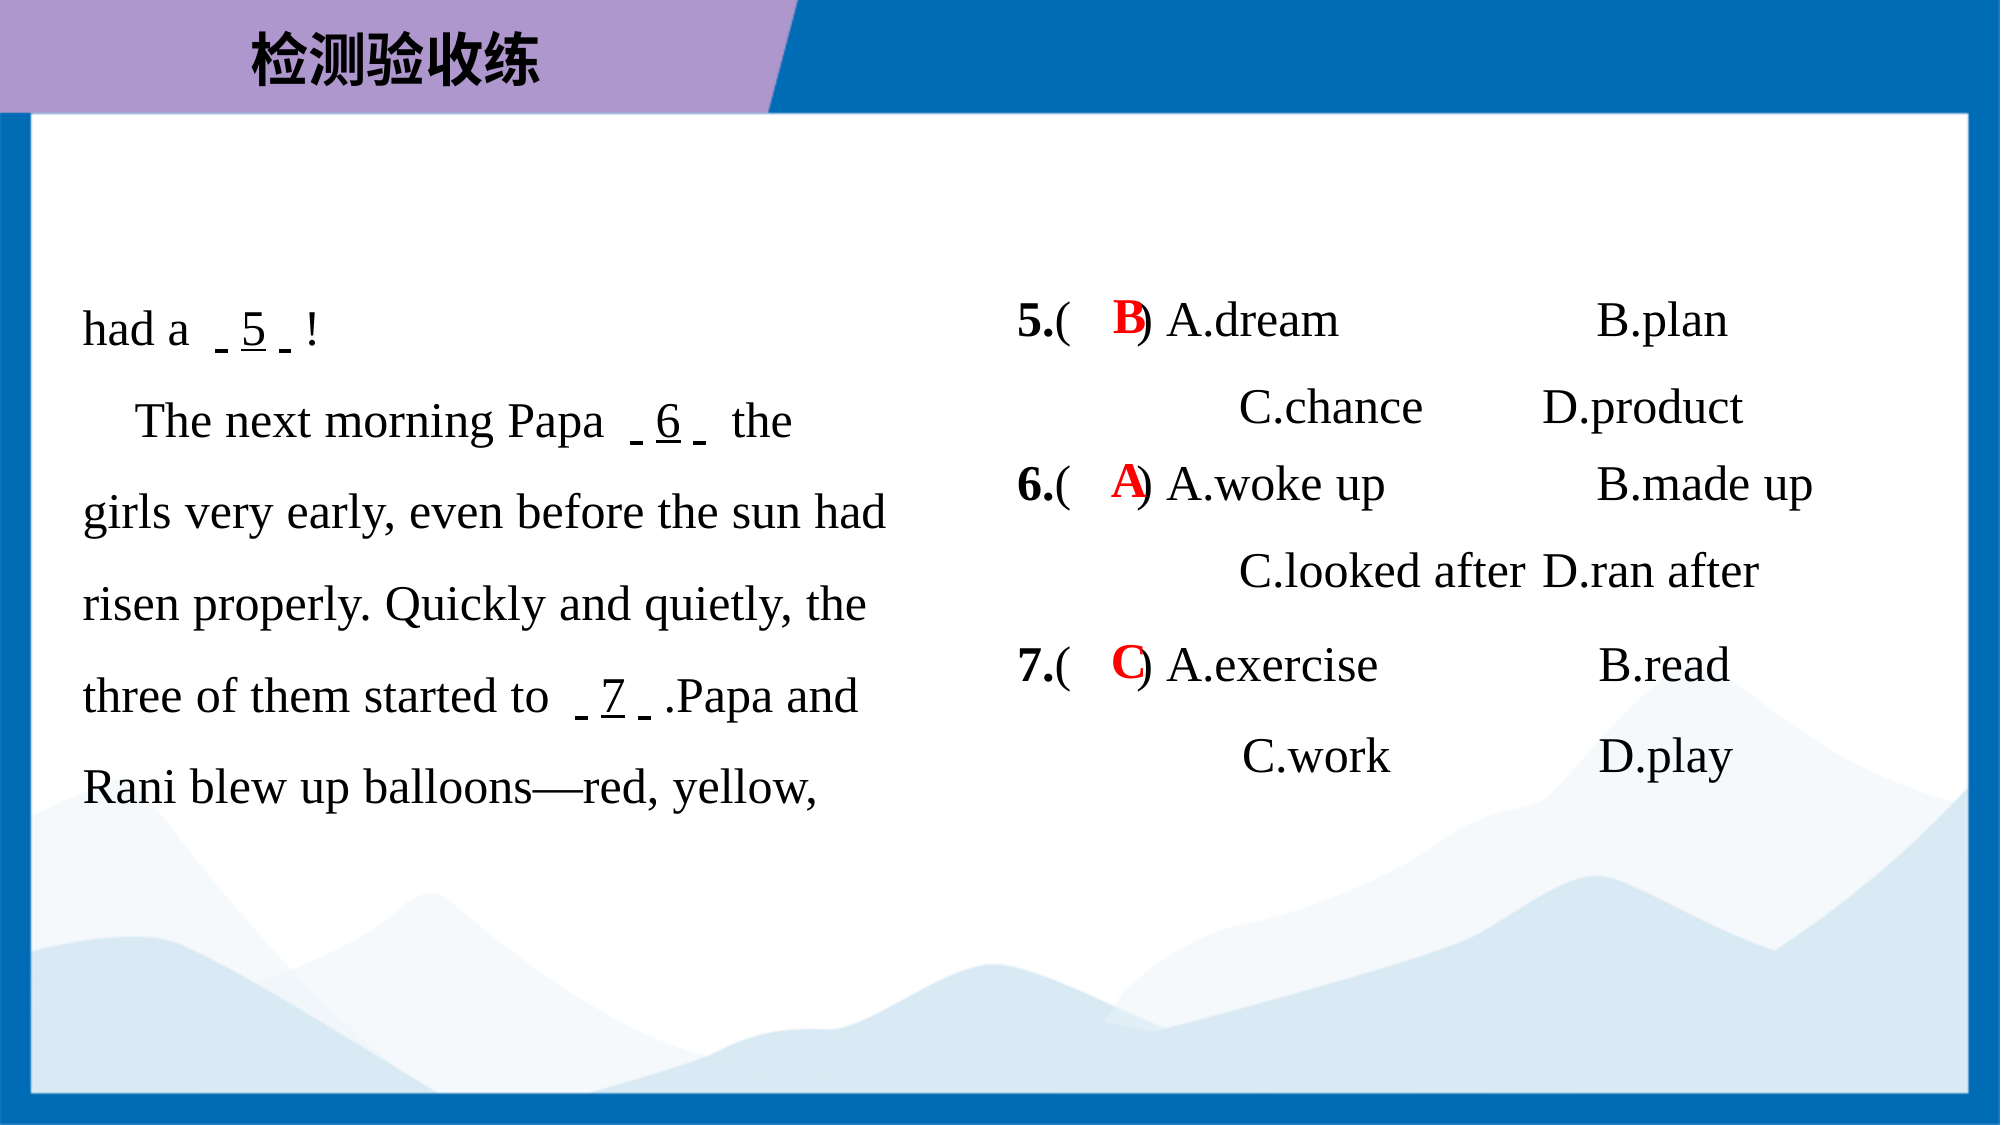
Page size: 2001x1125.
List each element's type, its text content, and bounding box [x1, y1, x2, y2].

text_box A [1092, 420, 1165, 499]
text_box 6.( ) A.woke up B.made up C.looked after D.ran after [1016, 418, 1919, 588]
text_box had a . .5. .! The next morning Papa . .6. . the girls very early, even before the sun had risen properly. Quickly and quietly, the three of them started to . .7. ..Papa and Rani blew up balloons—red, yellow, [82, 264, 984, 825]
text_box 5.( ) A.dream B.plan C.chance D.product [1016, 254, 1919, 418]
picture [0, 0, 2000, 1125]
text_box C [1092, 601, 1165, 680]
text_box B [1094, 256, 1165, 335]
text_box 7.( ) A.exercise B.read C.work D.play [1016, 599, 1919, 769]
